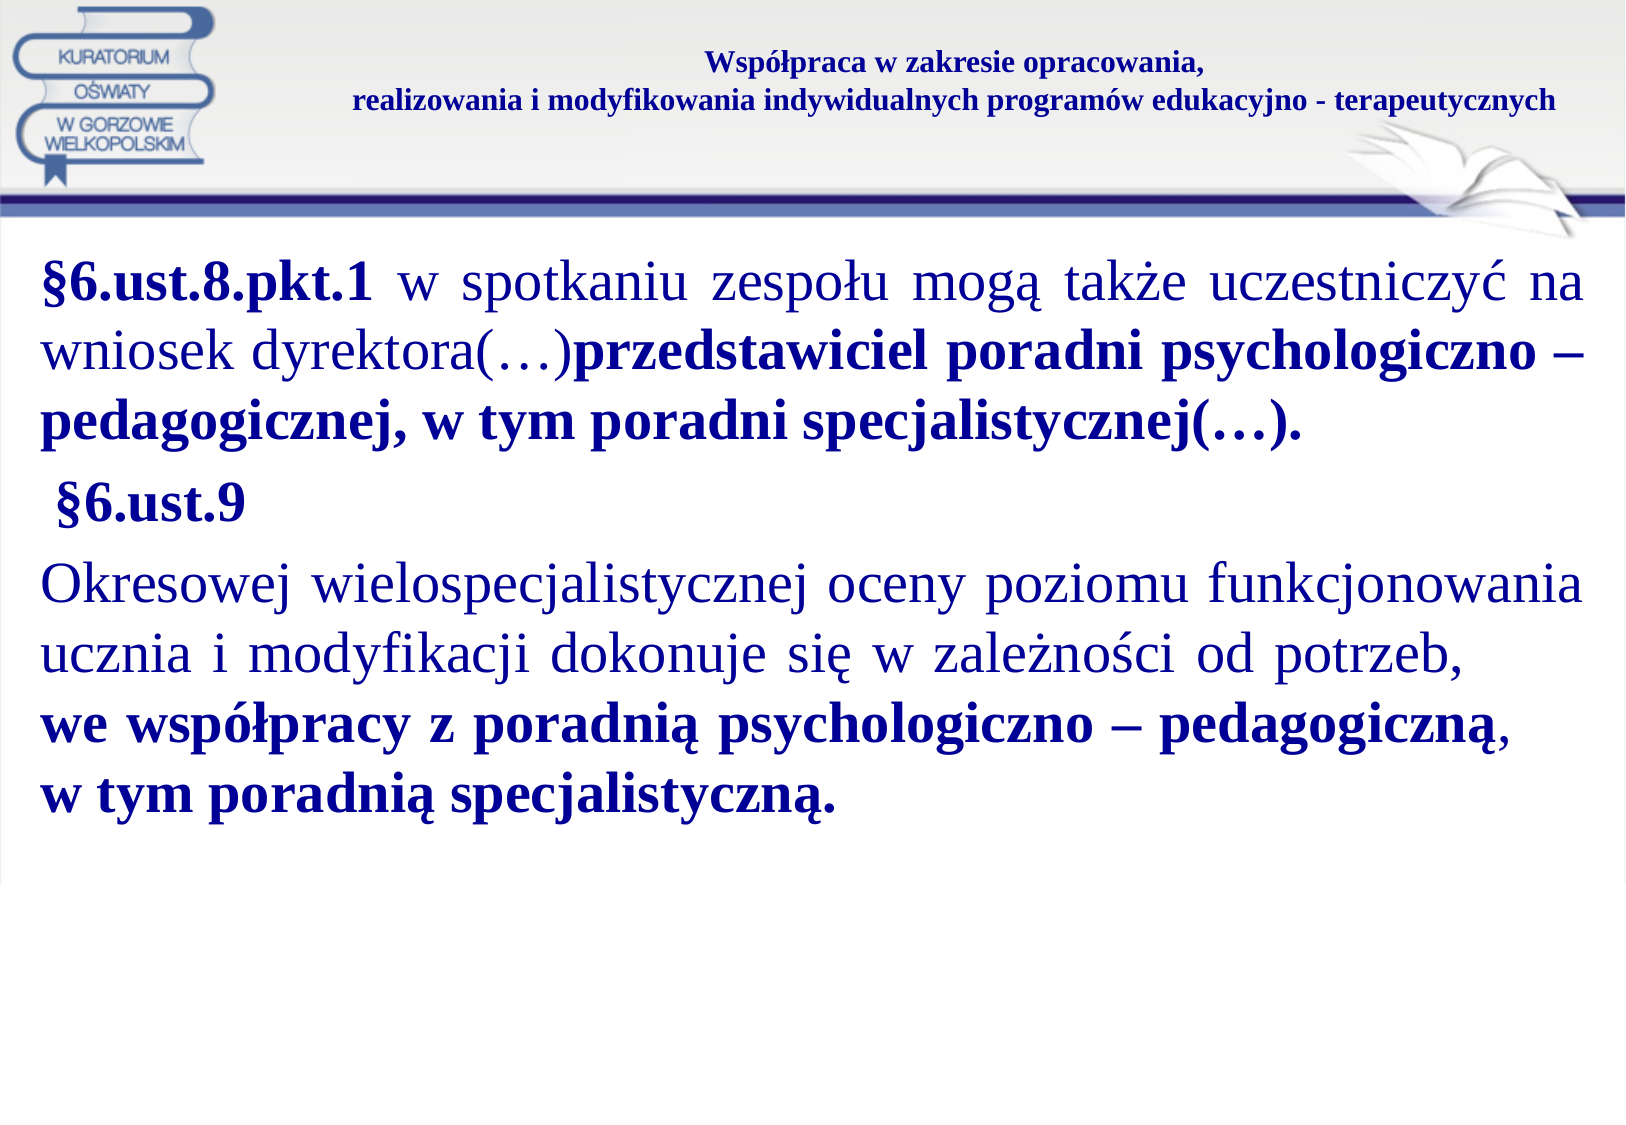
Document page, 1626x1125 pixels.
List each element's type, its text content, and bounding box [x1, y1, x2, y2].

title Współpraca w zakresie opracowania, realizowania i modyfikowania indywidualnych programów edukacyjno - terapeutycznych [317, 23, 1600, 176]
picture [0, 0, 1626, 1125]
list §6.ust.8.pkt.1 w spotkaniu zespołu mogą także uczestniczyć na wniosek dyrektora(…)przedstawiciel poradni psychologiczno – pedagogicznej, w tym poradni specjalistycznej(…). §6.ust.9 Okresowej wielospecjalistycznej oceny poziomu funkcjonowania ucznia i modyfikacji dokonuje się w zależności od potrzeb, we współpracy z poradnią psychologiczno – pedagogiczną, w tym poradnią specjalistyczną. [25, 234, 1600, 938]
